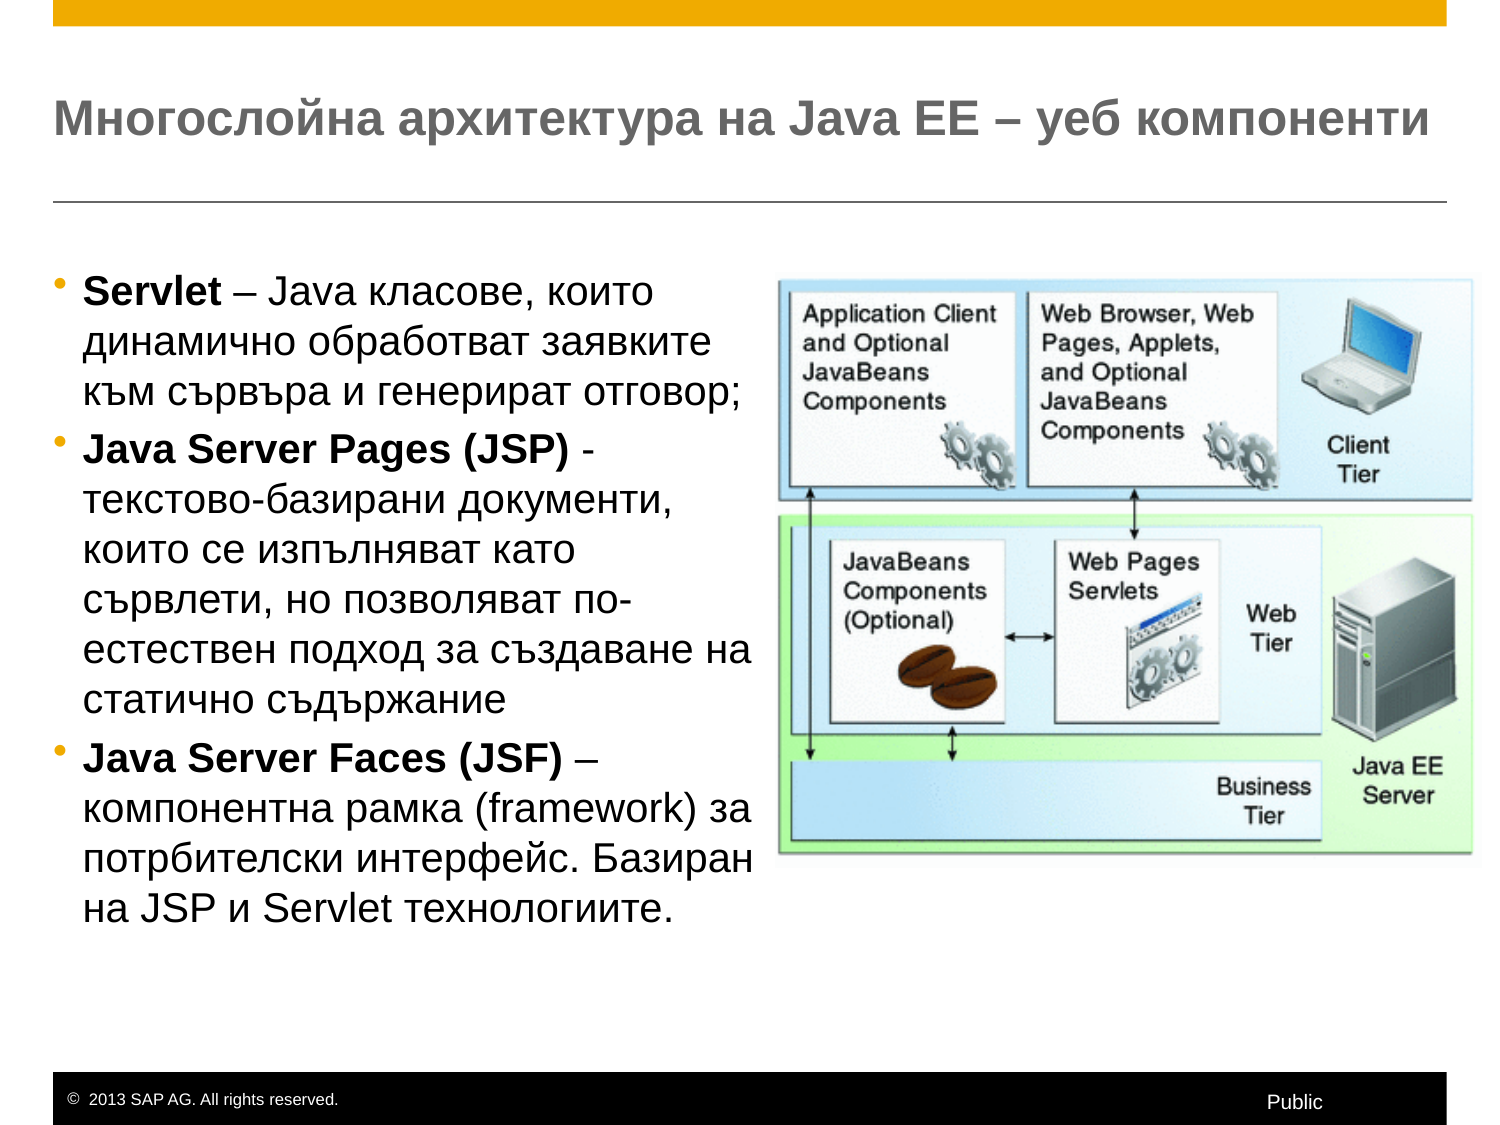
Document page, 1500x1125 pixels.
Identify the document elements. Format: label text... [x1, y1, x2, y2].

title Многослойна архитектура на Jаva EE – уеб компоненти [53, 53, 1447, 178]
picture [775, 272, 1483, 868]
list Servlet – Java класове, които динамично обработват заявките към сървъра и генерират отговор; Java Server Pages (JSP) - текстово-базирани документи, които се изпълняват като сървлети, но позволяват по-естествен подход за създаване на статично съдържание Java Server Faces (JSF) – компонентна рамка (framework) за потрбителски интерфейс. Базиран на JSP и Servlet технологиите. [53, 263, 759, 998]
